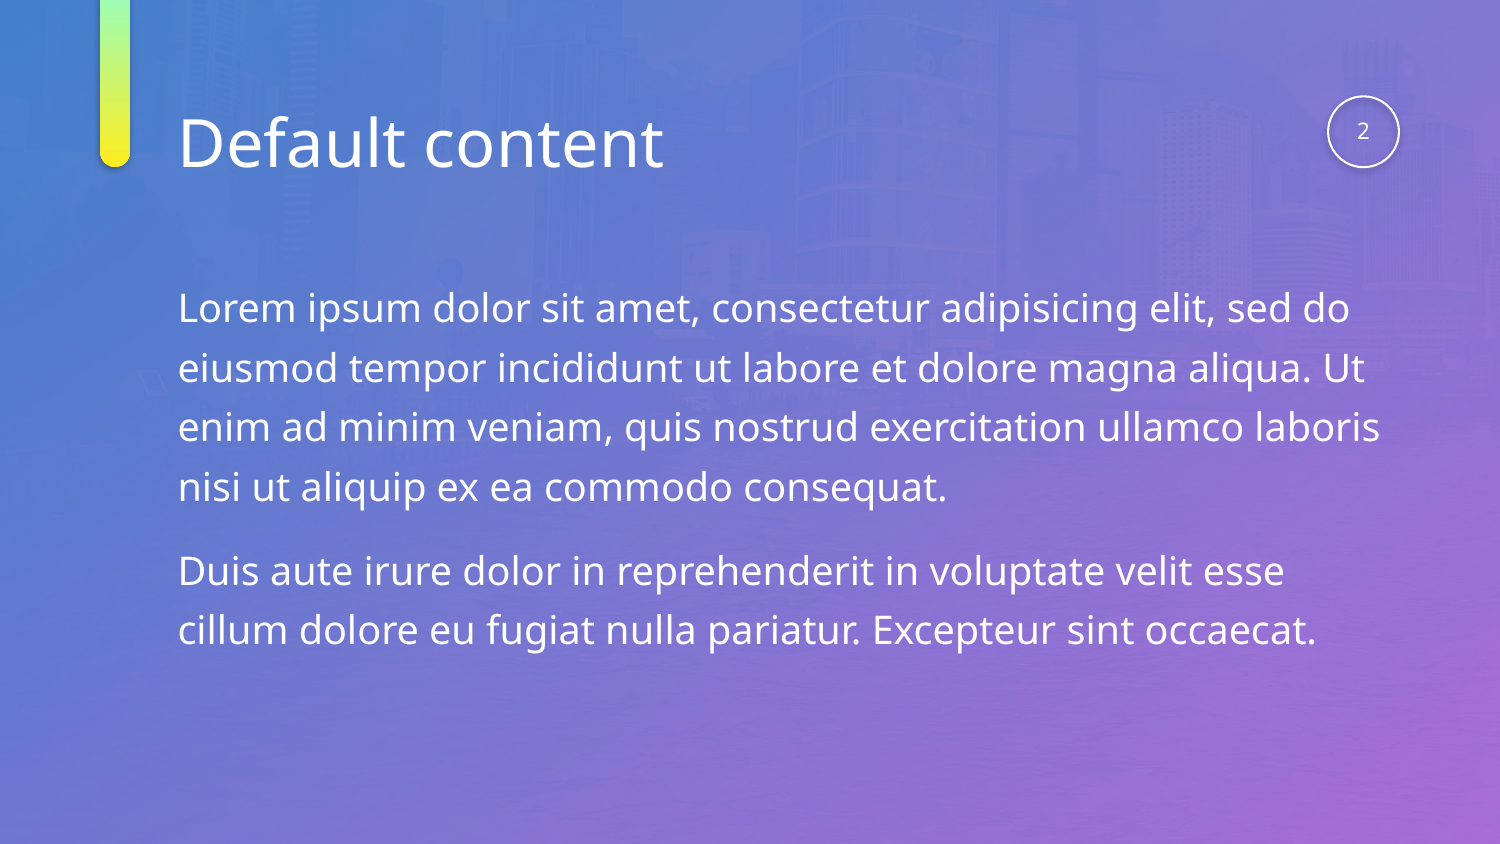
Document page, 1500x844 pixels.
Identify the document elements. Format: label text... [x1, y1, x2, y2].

title Default content [177, 100, 1267, 182]
subtitle Lorem ipsum dolor sit amet, consectetur adipisicing elit, sed do eiusmod tempor incididunt ut labore et dolore magna aliqua. Ut enim ad minim veniam, quis nostrud exercitation ullamco laboris nisi ut aliquip ex ea commodo consequat. Duis aute irure dolor in reprehenderit in voluptate velit esse cillum dolore eu fugiat nulla pariatur. Excepteur sint occaecat. [177, 271, 1399, 744]
picture [0, 0, 1500, 844]
slide_number 2 [1339, 109, 1388, 155]
